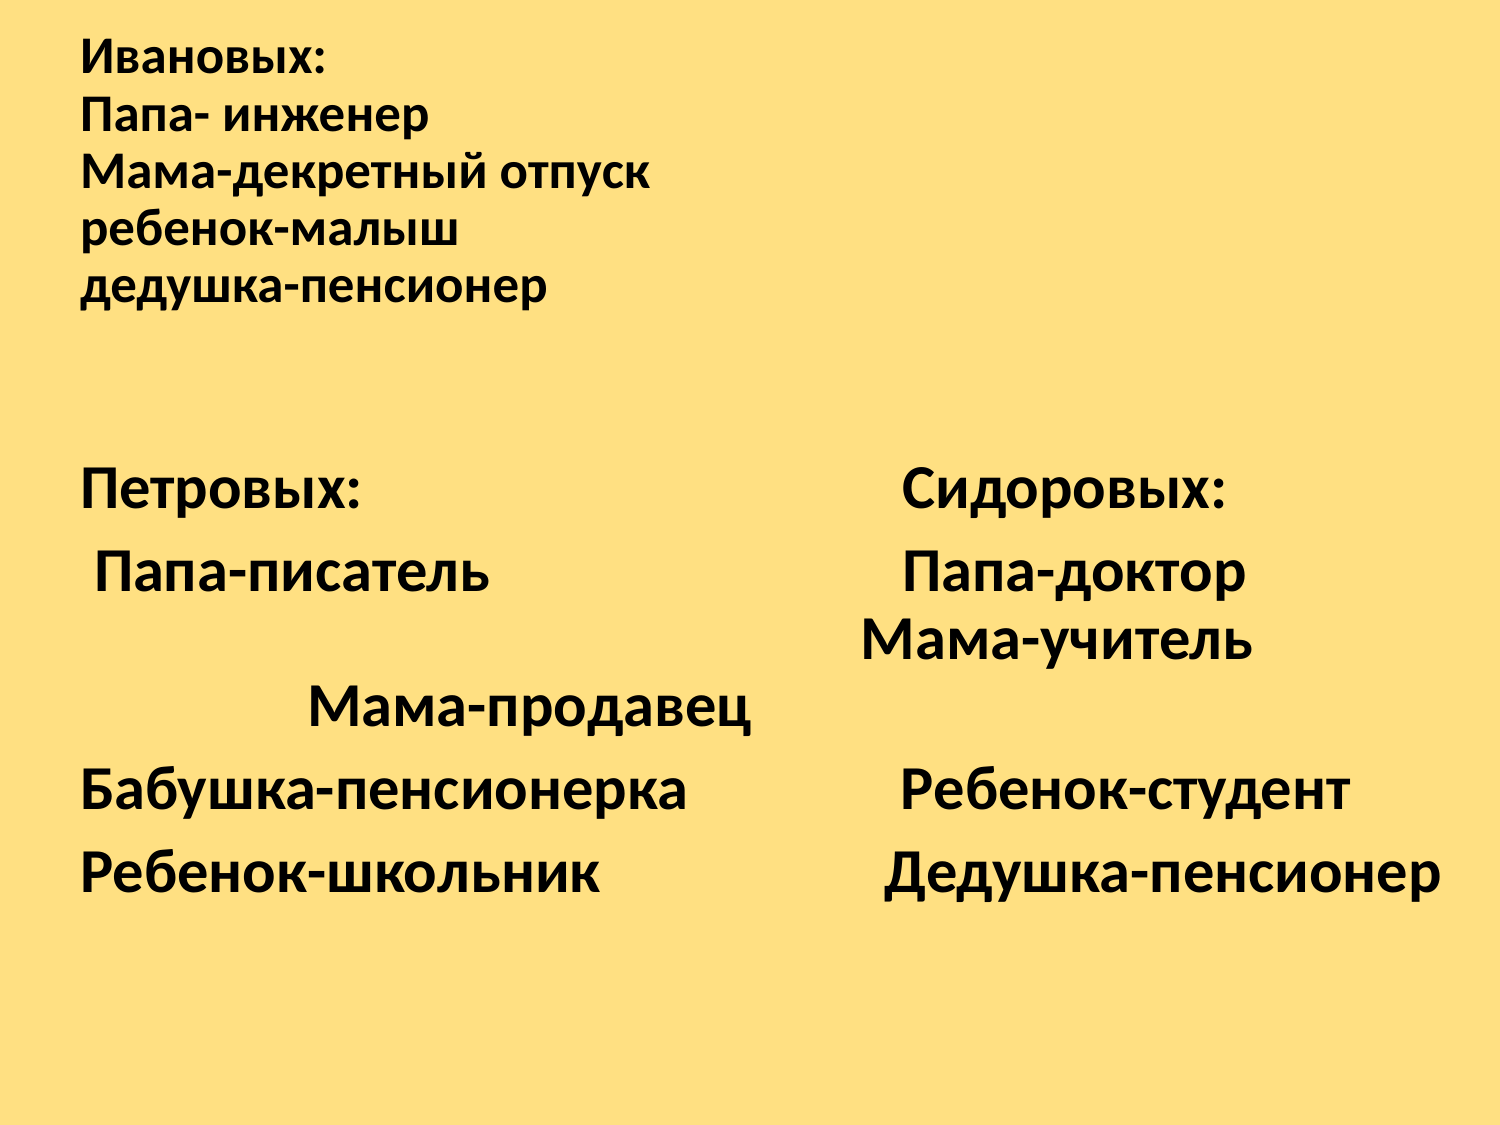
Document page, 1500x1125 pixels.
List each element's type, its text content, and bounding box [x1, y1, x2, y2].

list Петровых: Сидоровых: Папа-писатель Папа-доктор Мама-учитель Мама-продавец Бабушка-пенсионерка Ребенок-студент Ребенок-школьник Дедушка-пенсионер [64, 361, 1459, 1125]
title Ивановых: Папа- инженер Мама-декретный отпуск ребенок-малыш дедушка-пенсионер [64, 19, 1397, 324]
